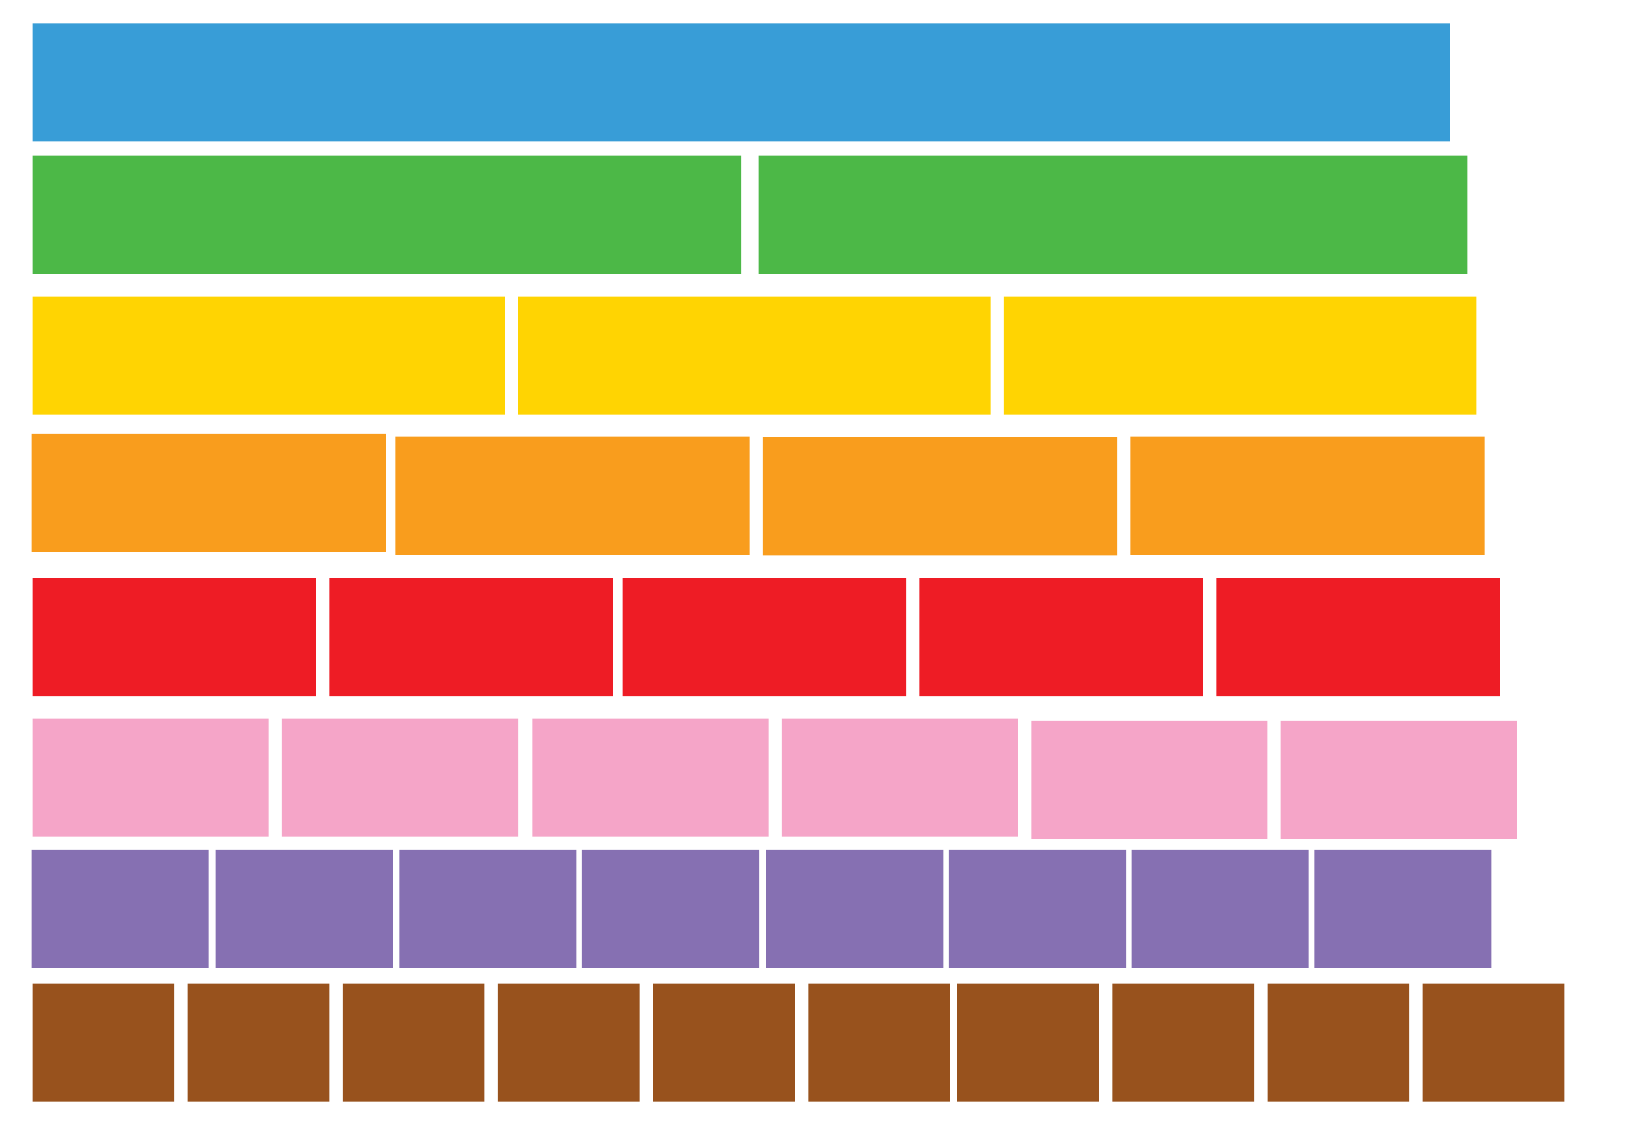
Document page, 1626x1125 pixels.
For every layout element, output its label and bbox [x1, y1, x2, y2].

text_box [581, 849, 760, 969]
text_box [1111, 982, 1255, 1103]
text_box [1030, 720, 1268, 840]
text_box [32, 155, 742, 275]
text_box [918, 577, 1204, 697]
text_box [281, 717, 519, 838]
text_box [762, 436, 1118, 556]
text_box [807, 982, 951, 1103]
text_box [956, 982, 1100, 1103]
text_box [32, 982, 175, 1103]
text_box [1215, 577, 1501, 697]
text_box [398, 849, 577, 969]
text_box [31, 849, 210, 969]
text_box [781, 717, 1019, 838]
text_box [1129, 436, 1486, 556]
text_box [948, 849, 1127, 969]
text_box [31, 433, 387, 553]
text_box [32, 717, 270, 838]
text_box [517, 295, 992, 416]
text_box [758, 155, 1468, 275]
text_box [32, 577, 317, 697]
text_box [1422, 982, 1565, 1103]
text_box [1131, 849, 1310, 969]
text_box [765, 849, 944, 969]
text_box [394, 436, 751, 556]
text_box [215, 849, 394, 969]
text_box [652, 982, 796, 1103]
text_box [187, 982, 330, 1103]
text_box [622, 577, 907, 697]
text_box [497, 982, 641, 1103]
text_box [328, 577, 614, 697]
text_box [1266, 982, 1410, 1103]
text_box [531, 717, 770, 838]
text_box [1313, 849, 1492, 969]
text_box [32, 295, 506, 416]
text_box [1280, 720, 1518, 840]
text_box [1003, 295, 1477, 416]
text_box [32, 22, 1451, 142]
text_box [342, 982, 486, 1103]
